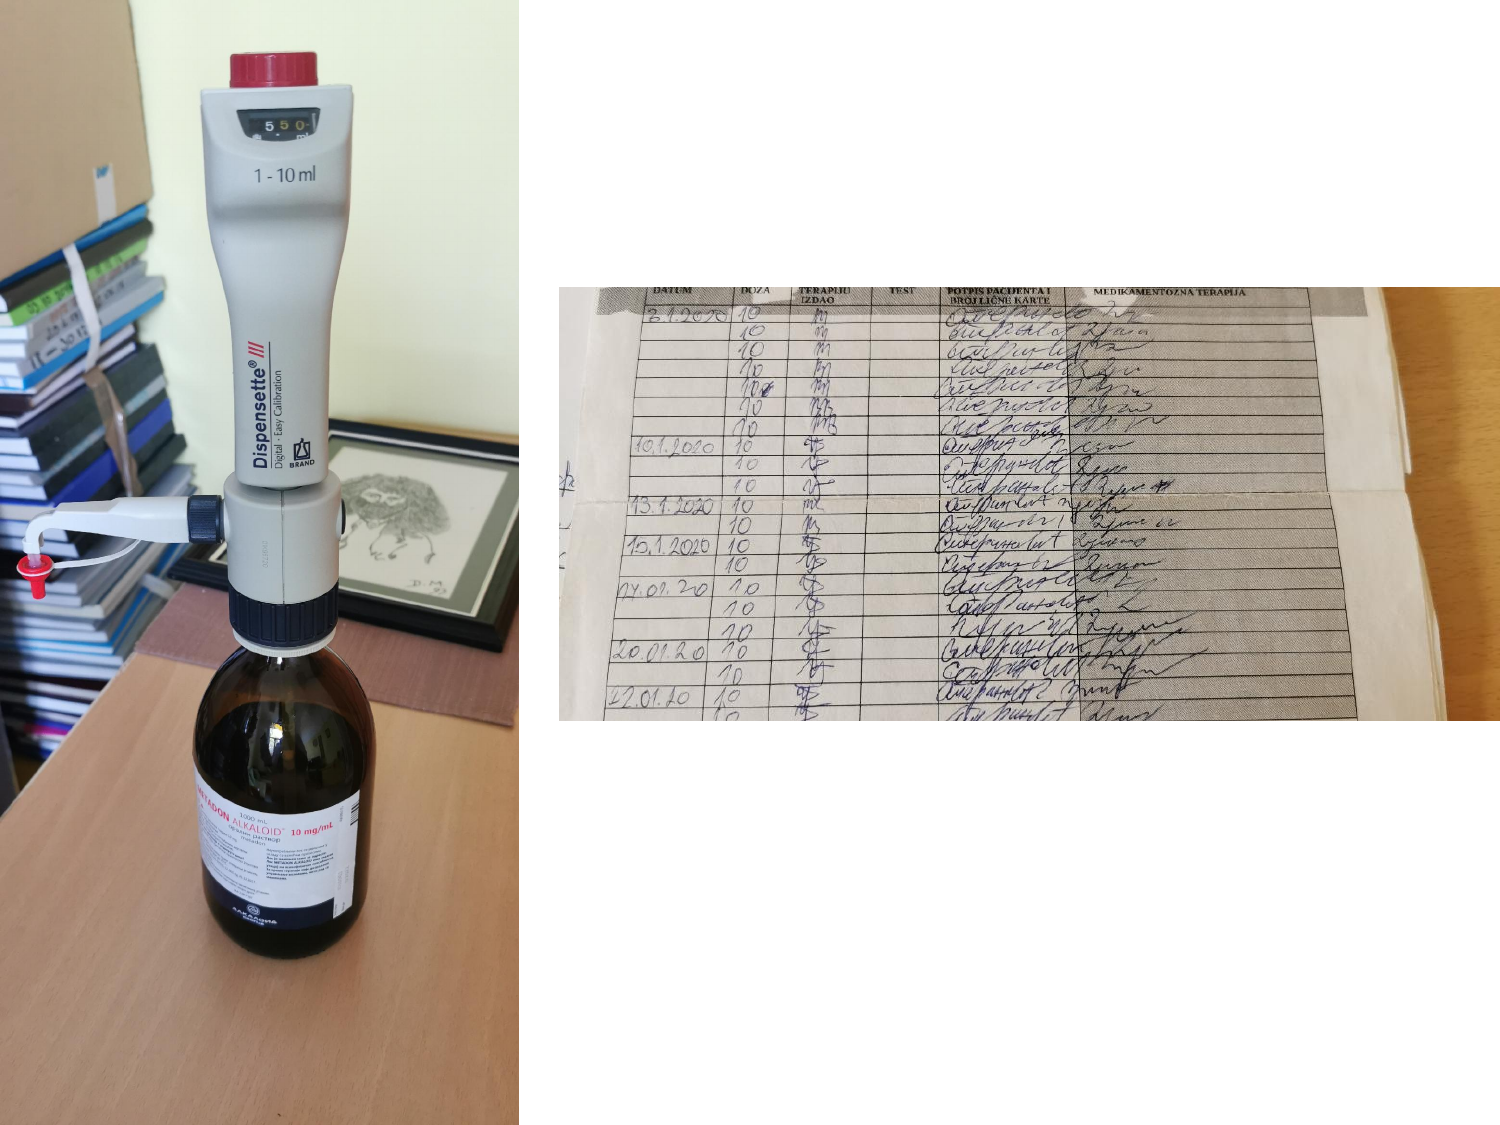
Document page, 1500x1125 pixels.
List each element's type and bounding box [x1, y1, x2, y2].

picture [559, 287, 1500, 721]
picture [0, 0, 519, 1125]
